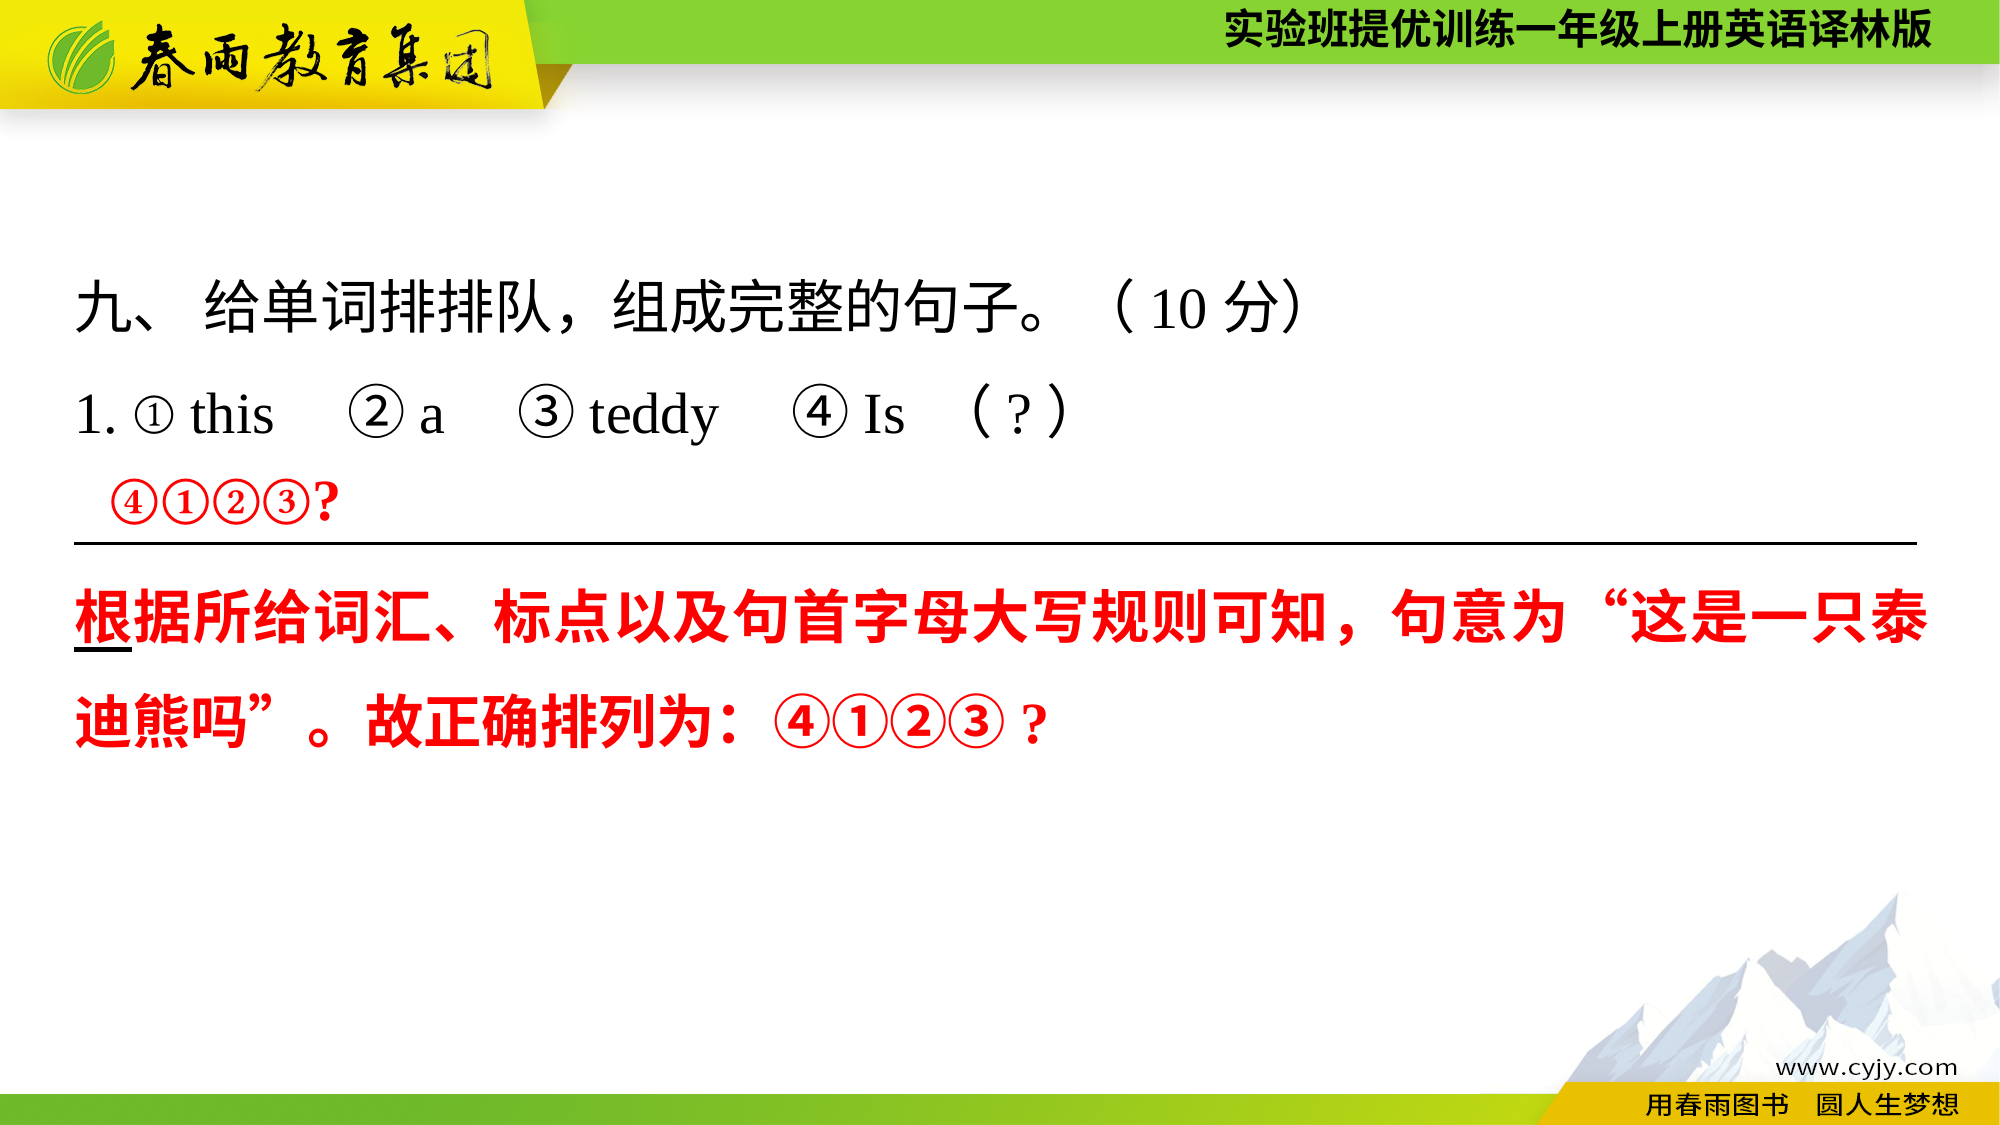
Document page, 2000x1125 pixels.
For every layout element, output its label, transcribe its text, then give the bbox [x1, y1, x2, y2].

picture [0, 0, 2000, 1125]
text_box 根据所给词汇、标点以及句首字母大写规则可知，句意为“这是一只泰迪熊吗”。故正确排列为：④①②③? [59, 537, 1944, 763]
text_box ④①②③? [94, 455, 357, 537]
list 九、 给单词排排队，组成完整的句子。（10分） 1. ①this ②a ③teddy ④Is （?） _______________________________________________________________ [59, 227, 1944, 537]
